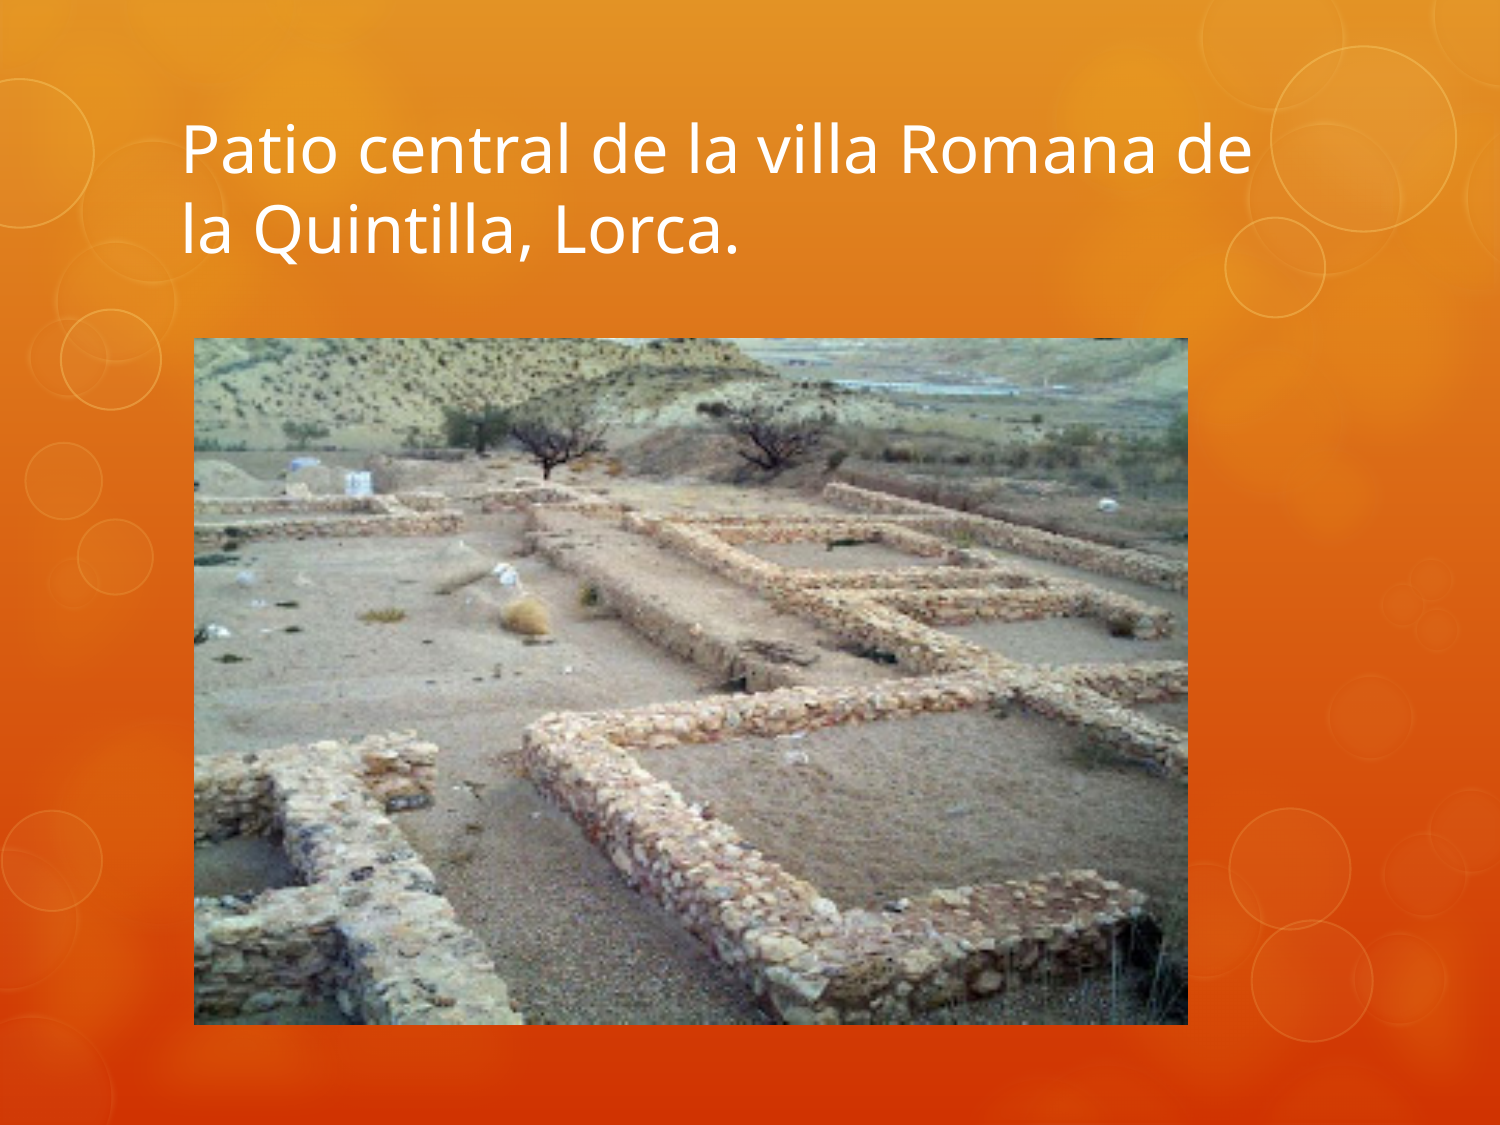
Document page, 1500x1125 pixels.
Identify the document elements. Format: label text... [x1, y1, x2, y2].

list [194, 337, 1188, 1025]
title Patio central de la villa Romana de la Quintilla, Lorca. [165, 110, 1335, 263]
